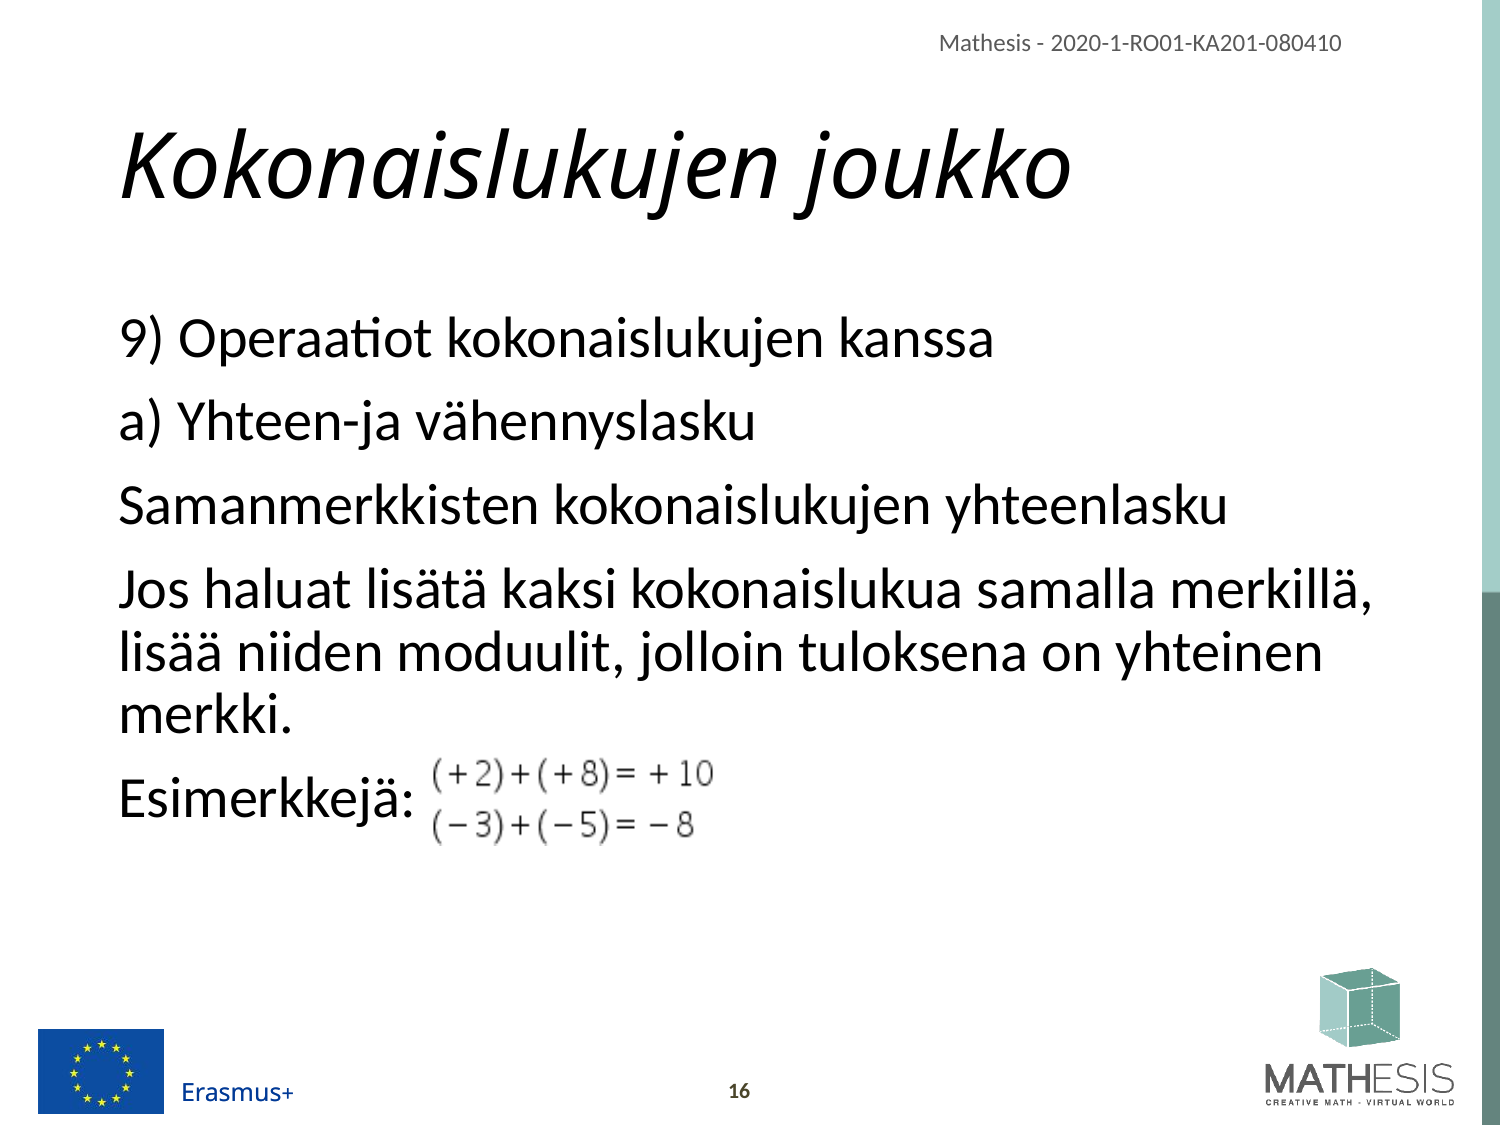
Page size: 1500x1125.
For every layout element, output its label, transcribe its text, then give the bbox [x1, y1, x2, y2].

picture [38, 1029, 164, 1114]
list 9) Operaatiot kokonaislukujen kanssa a) Yhteen-ja vähennyslasku Samanmerkkisten kokonaislukujen yhteenlasku Jos haluat lisätä kaksi kokonaislukua samalla merkillä, lisää niiden moduulit, jolloin tuloksena on yhteinen merkki. Esimerkkejä: [103, 299, 1397, 937]
picture [432, 748, 715, 846]
title Kokonaislukujen joukko [103, 59, 1397, 278]
